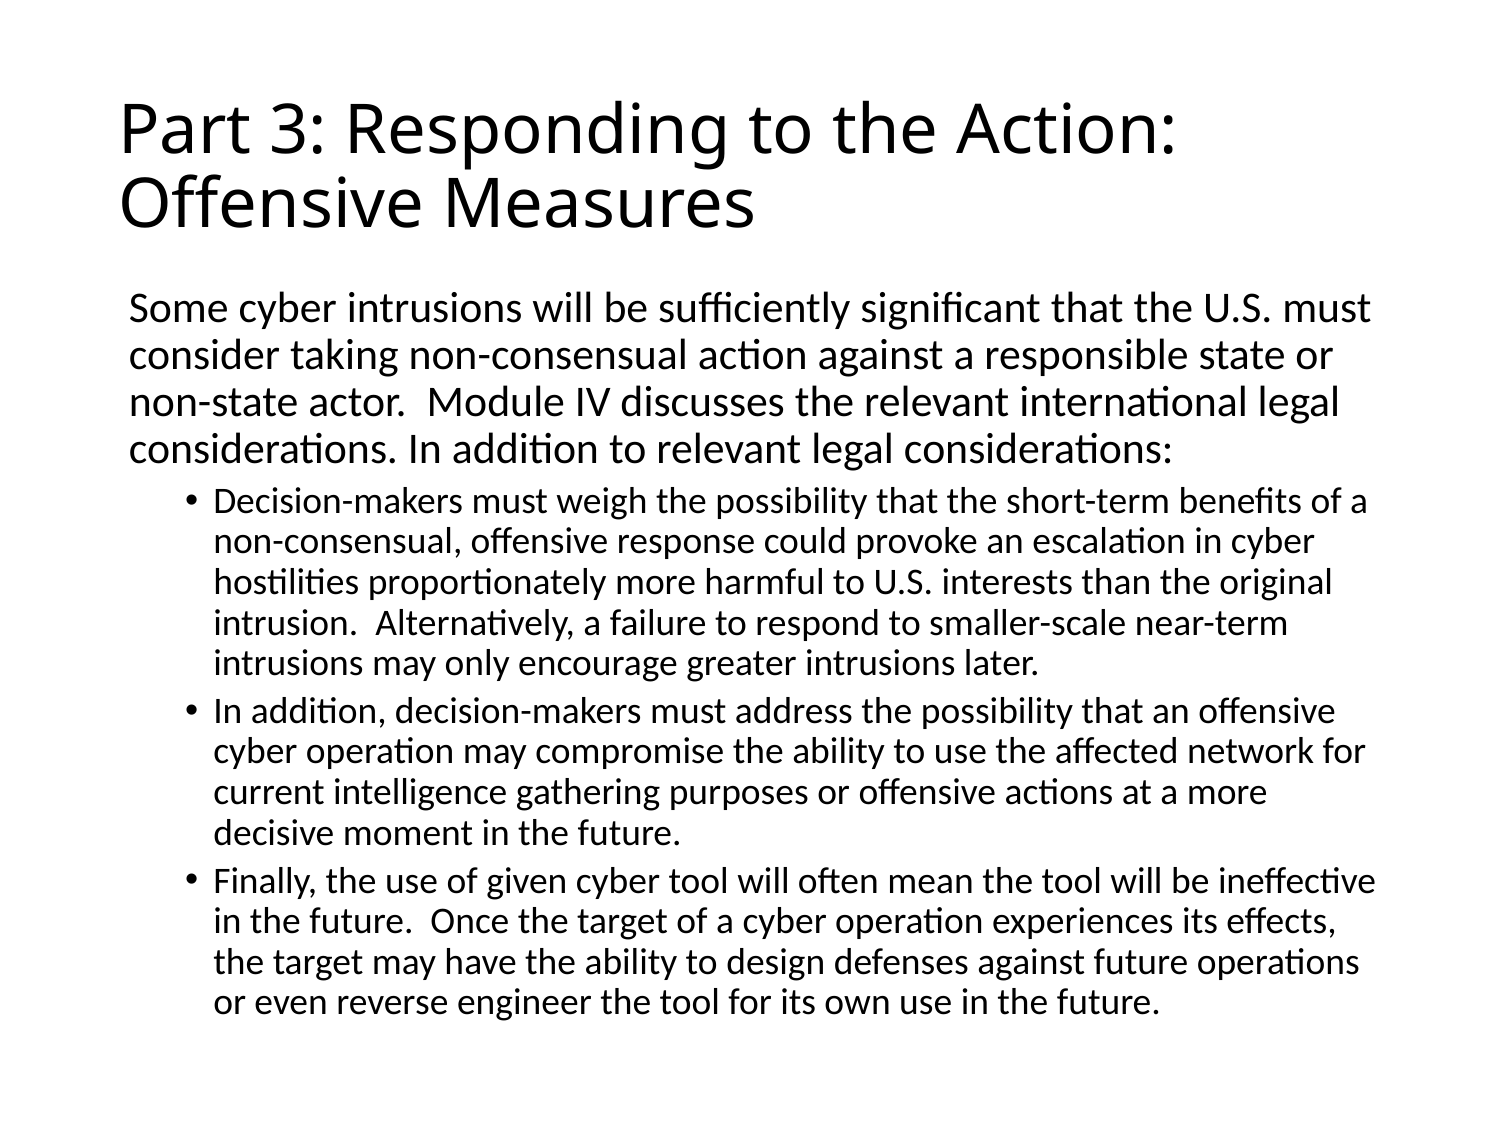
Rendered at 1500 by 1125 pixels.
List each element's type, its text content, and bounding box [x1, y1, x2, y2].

list Some cyber intrusions will be sufficiently significant that the U.S. must consider taking non-consensual action against a responsible state or non-state actor. Module IV discusses the relevant international legal considerations. In addition to relevant legal considerations: Decision-makers must weigh the possibility that the short-term benefits of a non-consensual, offensive response could provoke an escalation in cyber hostilities proportionately more harmful to U.S. interests than the original intrusion. Alternatively, a failure to respond to smaller-scale near-term intrusions may only encourage greater intrusions later. In addition, decision-makers must address the possibility that an offensive cyber operation may compromise the ability to use the affected network for current intelligence gathering purposes or offensive actions at a more decisive moment in the future. Finally, the use of given cyber tool will often mean the tool will be ineffective in the future. Once the target of a cyber operation experiences its effects, the target may have the ability to design defenses against future operations or even reverse engineer the tool for its own use in the future. [113, 276, 1408, 991]
title Part 3: Responding to the Action: Offensive Measures [102, 59, 1398, 278]
